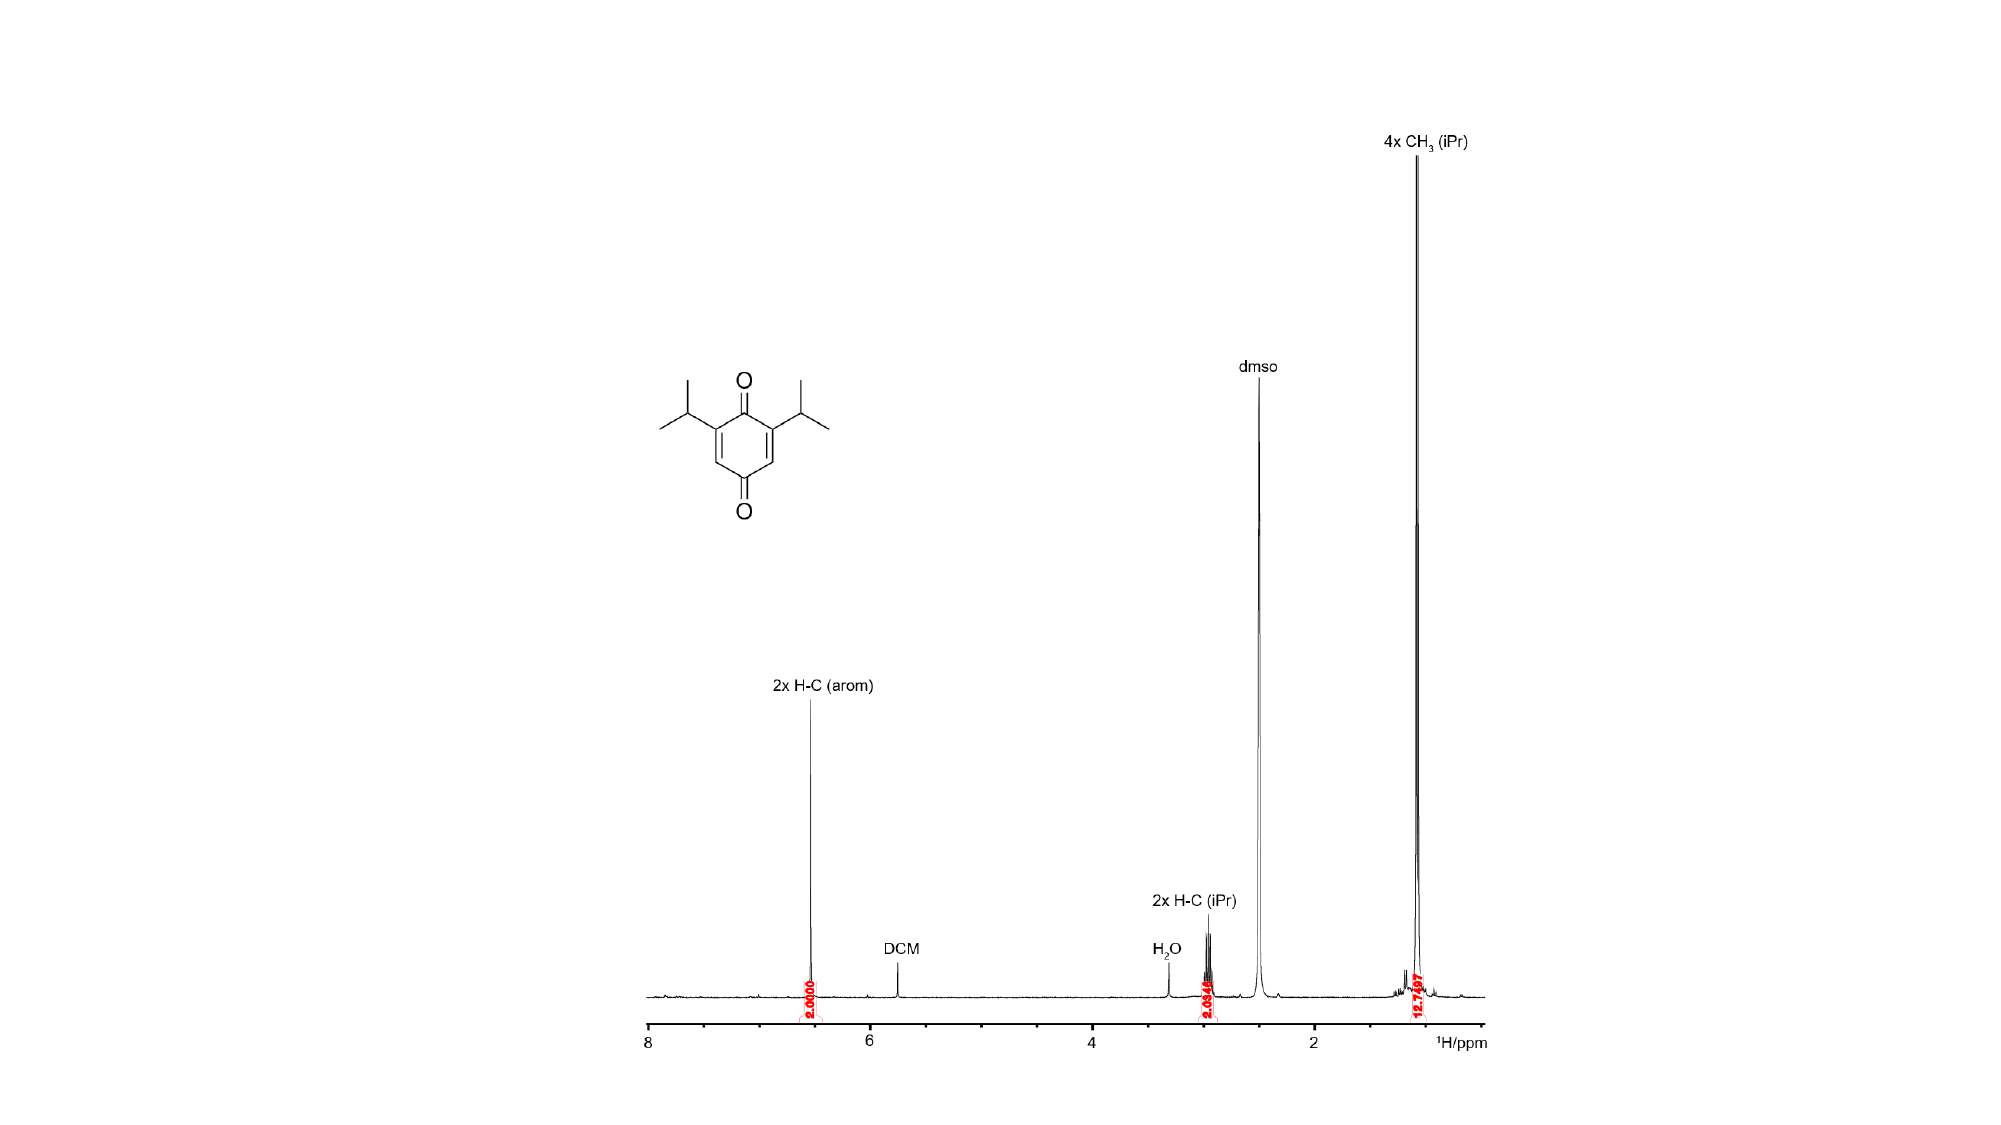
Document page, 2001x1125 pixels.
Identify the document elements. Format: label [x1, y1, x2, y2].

picture [386, 58, 1737, 1110]
